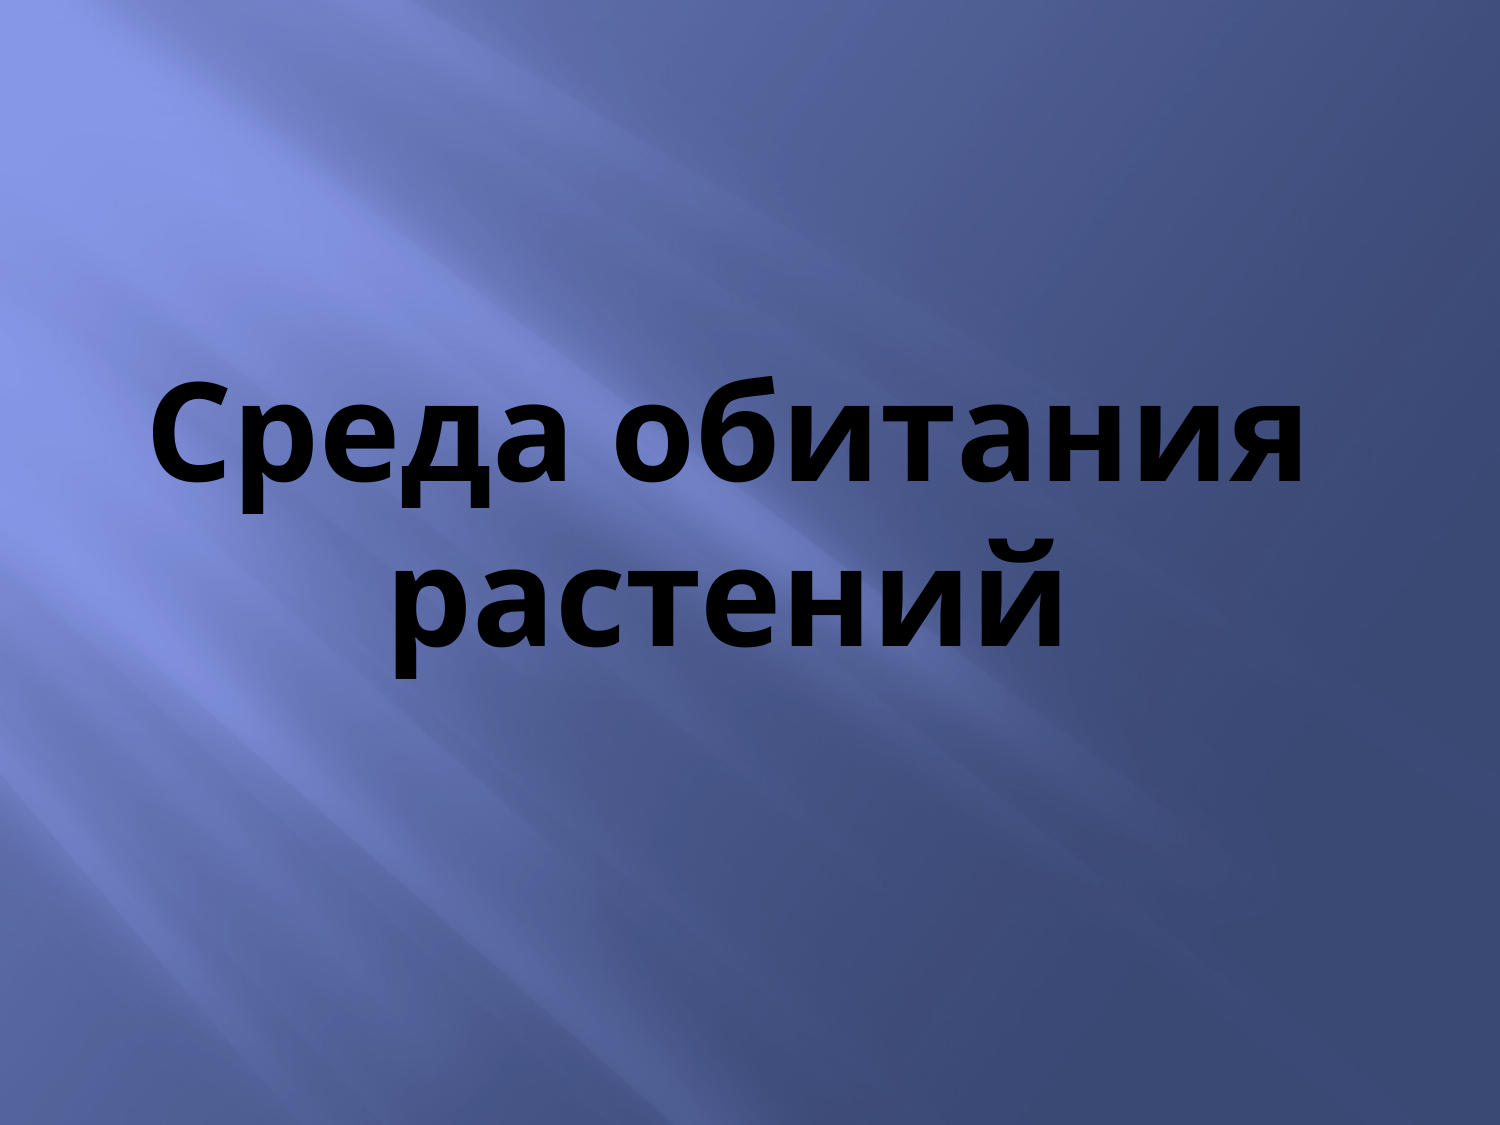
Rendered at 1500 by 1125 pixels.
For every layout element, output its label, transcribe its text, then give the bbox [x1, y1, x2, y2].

title Среда обитания растений [53, 54, 1404, 965]
